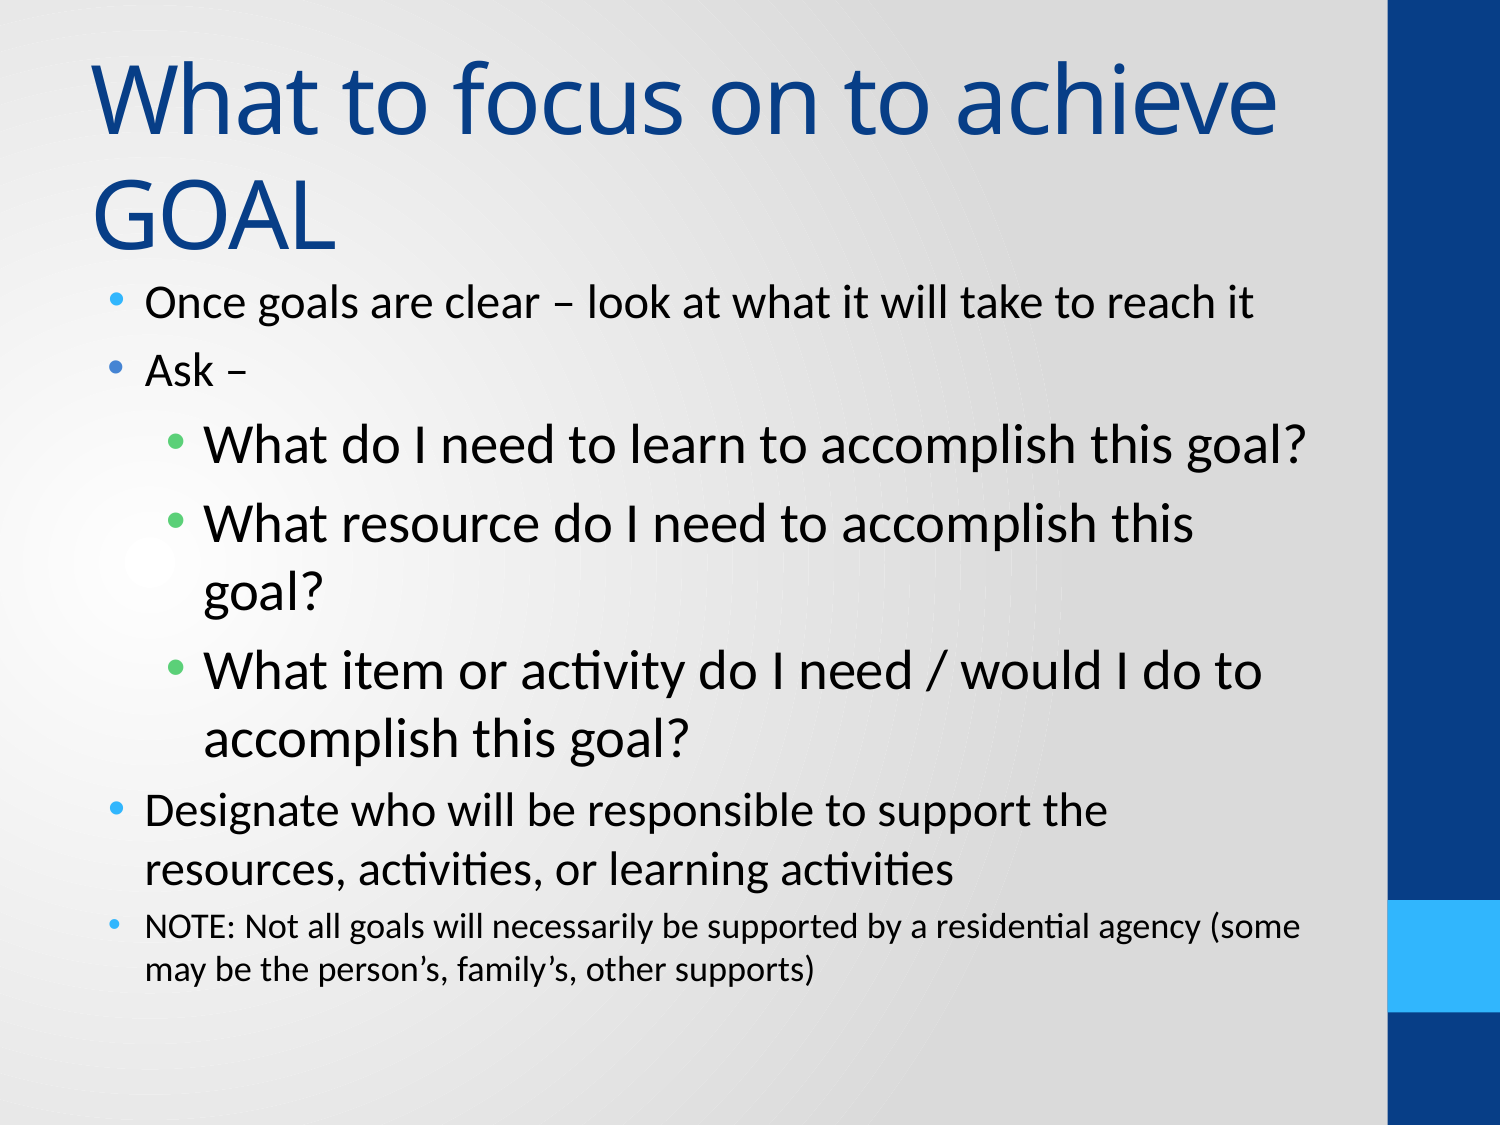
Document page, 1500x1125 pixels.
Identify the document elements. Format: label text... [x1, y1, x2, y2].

title What to focus on to achieve GOAL [75, 45, 1325, 262]
list Once goals are clear – look at what it will take to reach it Ask – What do I need to learn to accomplish this goal? What resource do I need to accomplish this goal? What item or activity do I need / would I do to accomplish this goal? Designate who will be responsible to support the resources, activities, or learning activities NOTE: Not all goals will necessarily be supported by a residential agency (some may be the person’s, family’s, other supports) [75, 262, 1325, 1050]
